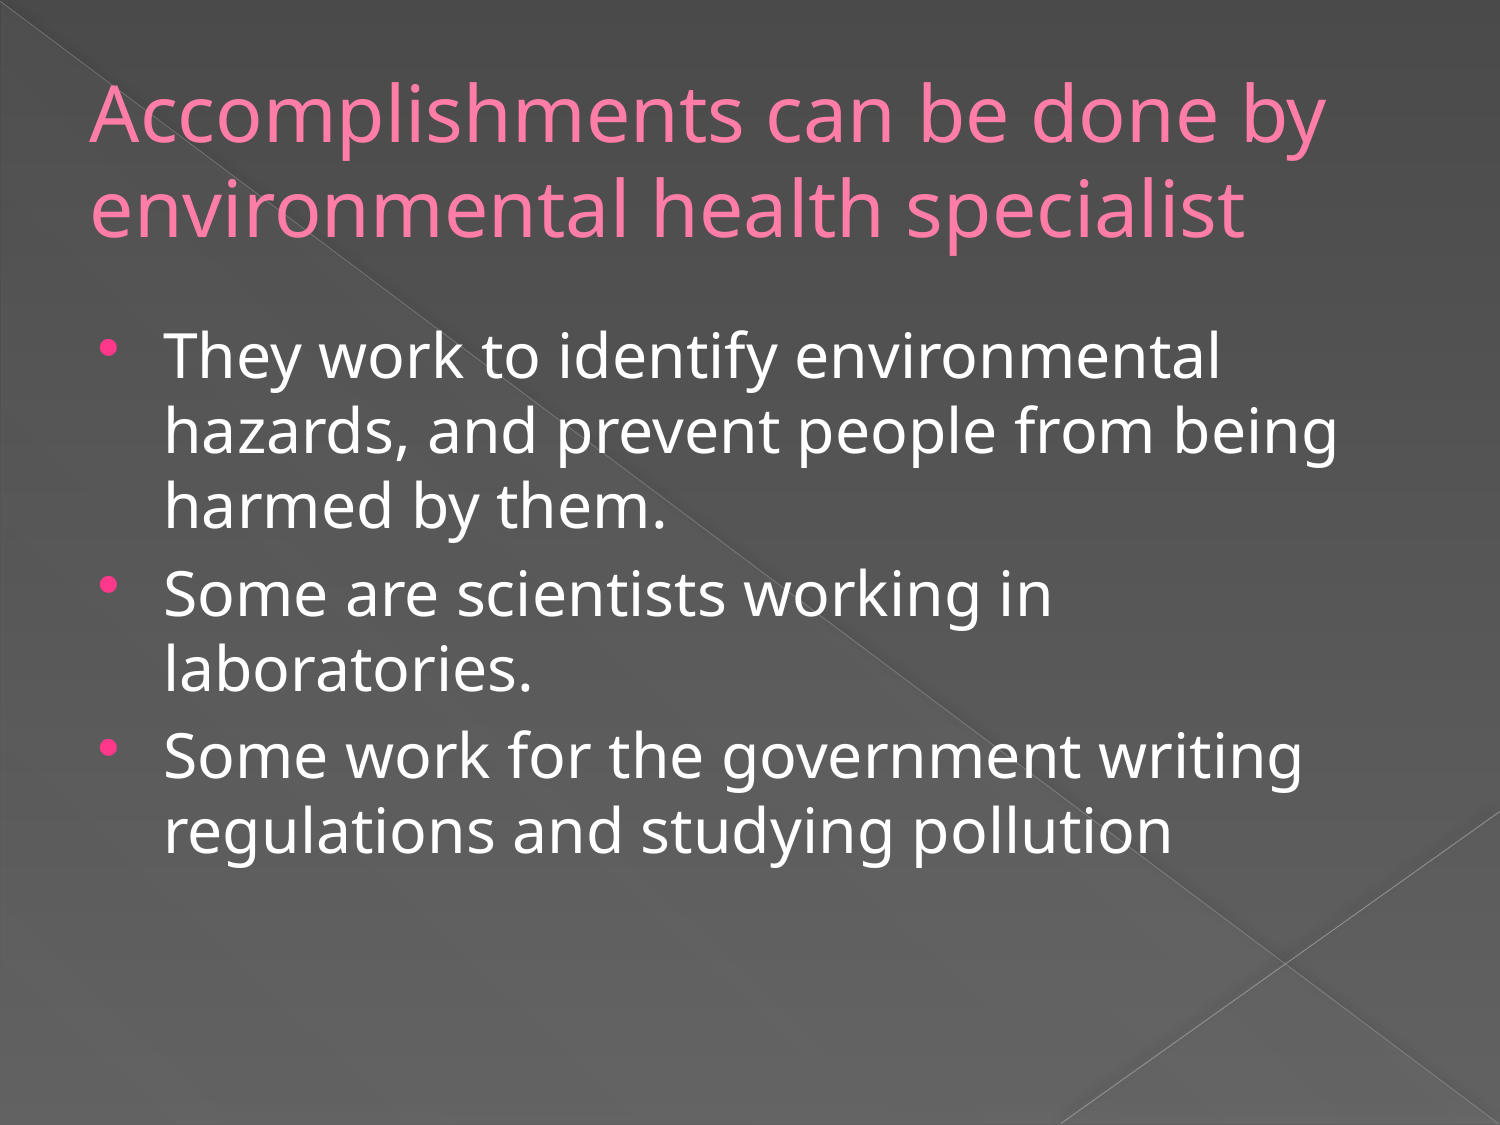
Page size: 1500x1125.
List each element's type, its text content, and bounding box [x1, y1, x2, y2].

title Accomplishments can be done by environmental health specialist [75, 43, 1425, 274]
list They work to identify environmental hazards, and prevent people from being harmed by them. Some are scientists working in laboratories. Some work for the government writing regulations and studying pollution [75, 308, 1425, 1059]
